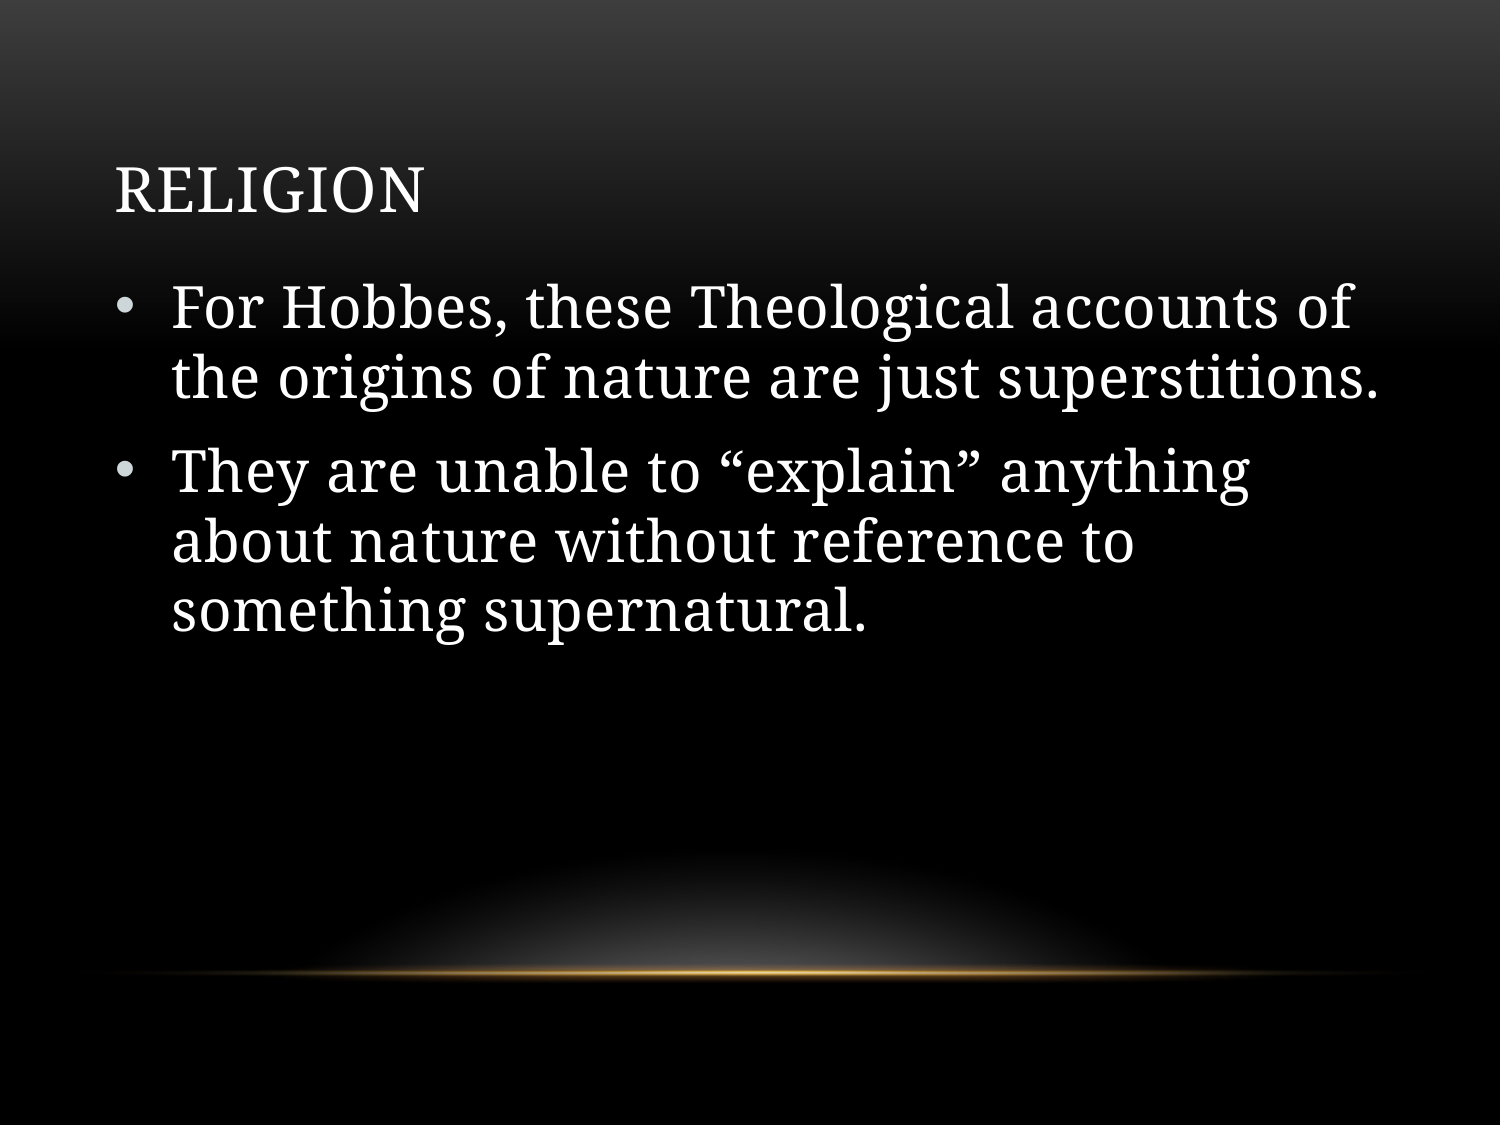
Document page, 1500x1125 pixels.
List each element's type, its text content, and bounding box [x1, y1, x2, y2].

list For Hobbes, these Theological accounts of the origins of nature are just superstitions. They are unable to “explain” anything about nature without reference to something supernatural. [99, 262, 1400, 938]
title Religion [99, 45, 1400, 233]
picture [0, 0, 1500, 1125]
